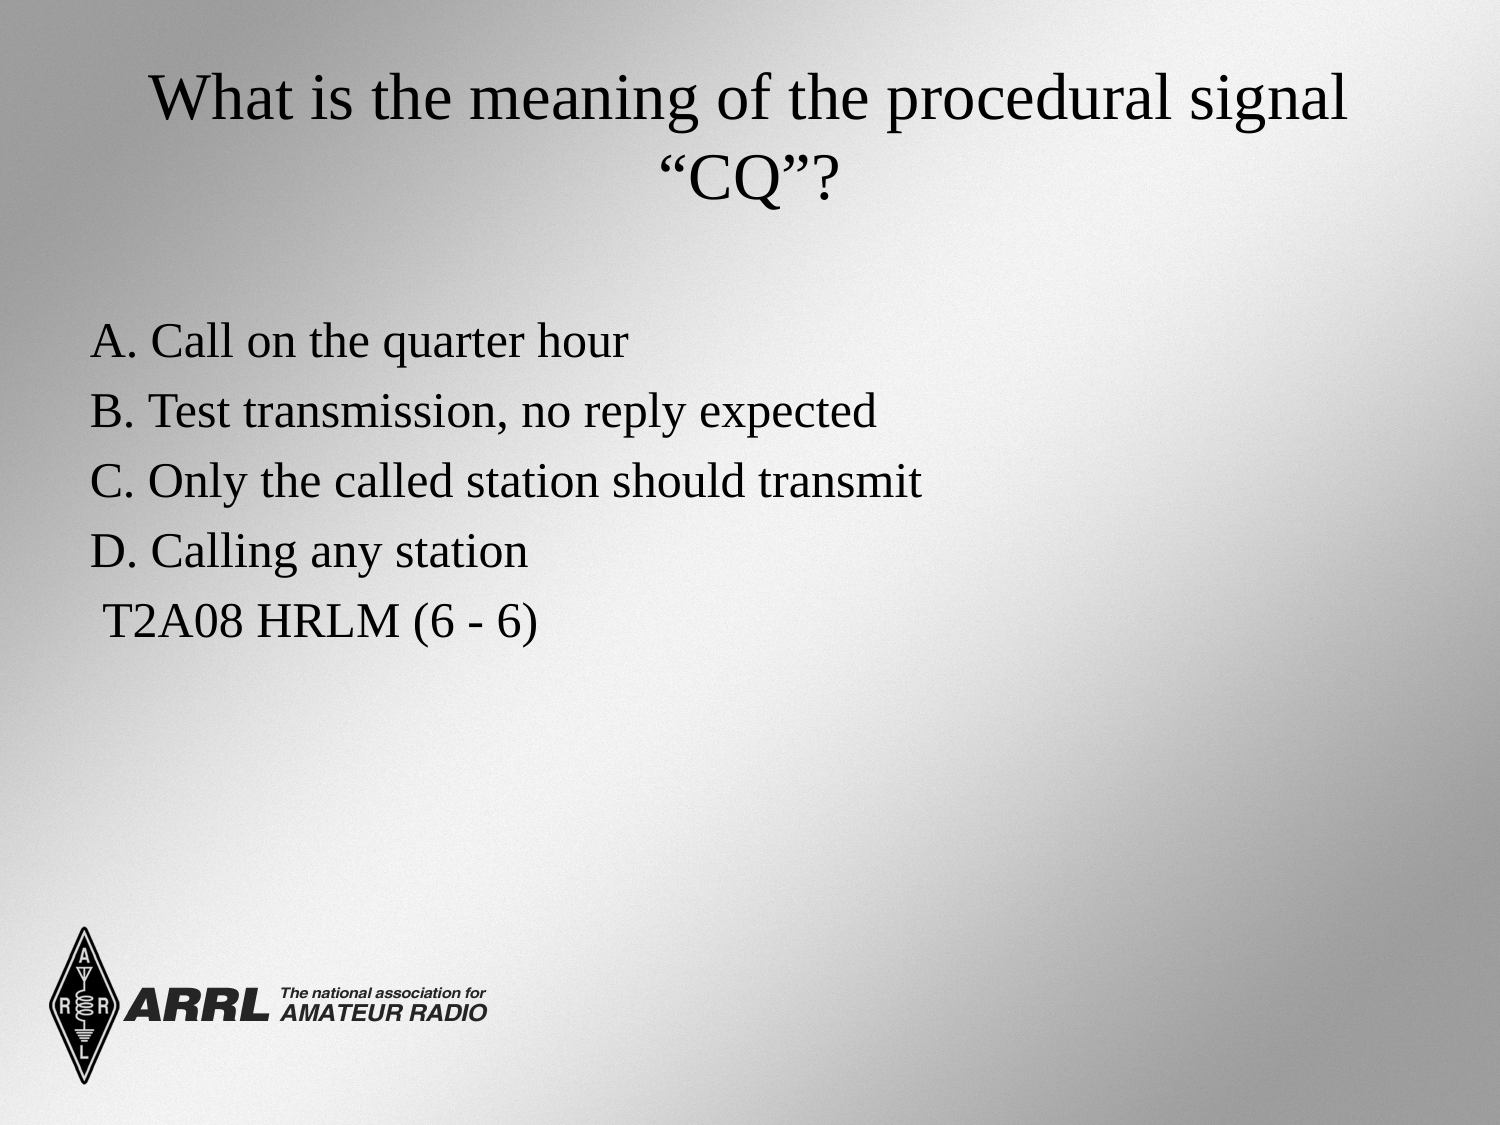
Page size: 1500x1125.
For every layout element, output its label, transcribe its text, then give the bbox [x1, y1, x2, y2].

title What is the meaning of the procedural signal “CQ”? [75, 45, 1425, 233]
picture [0, 0, 1500, 1125]
list A. Call on the quarter hour B. Test transmission, no reply expected C. Only the called station should transmit D. Calling any station T2A08 HRLM (6 - 6) [75, 299, 1425, 1005]
